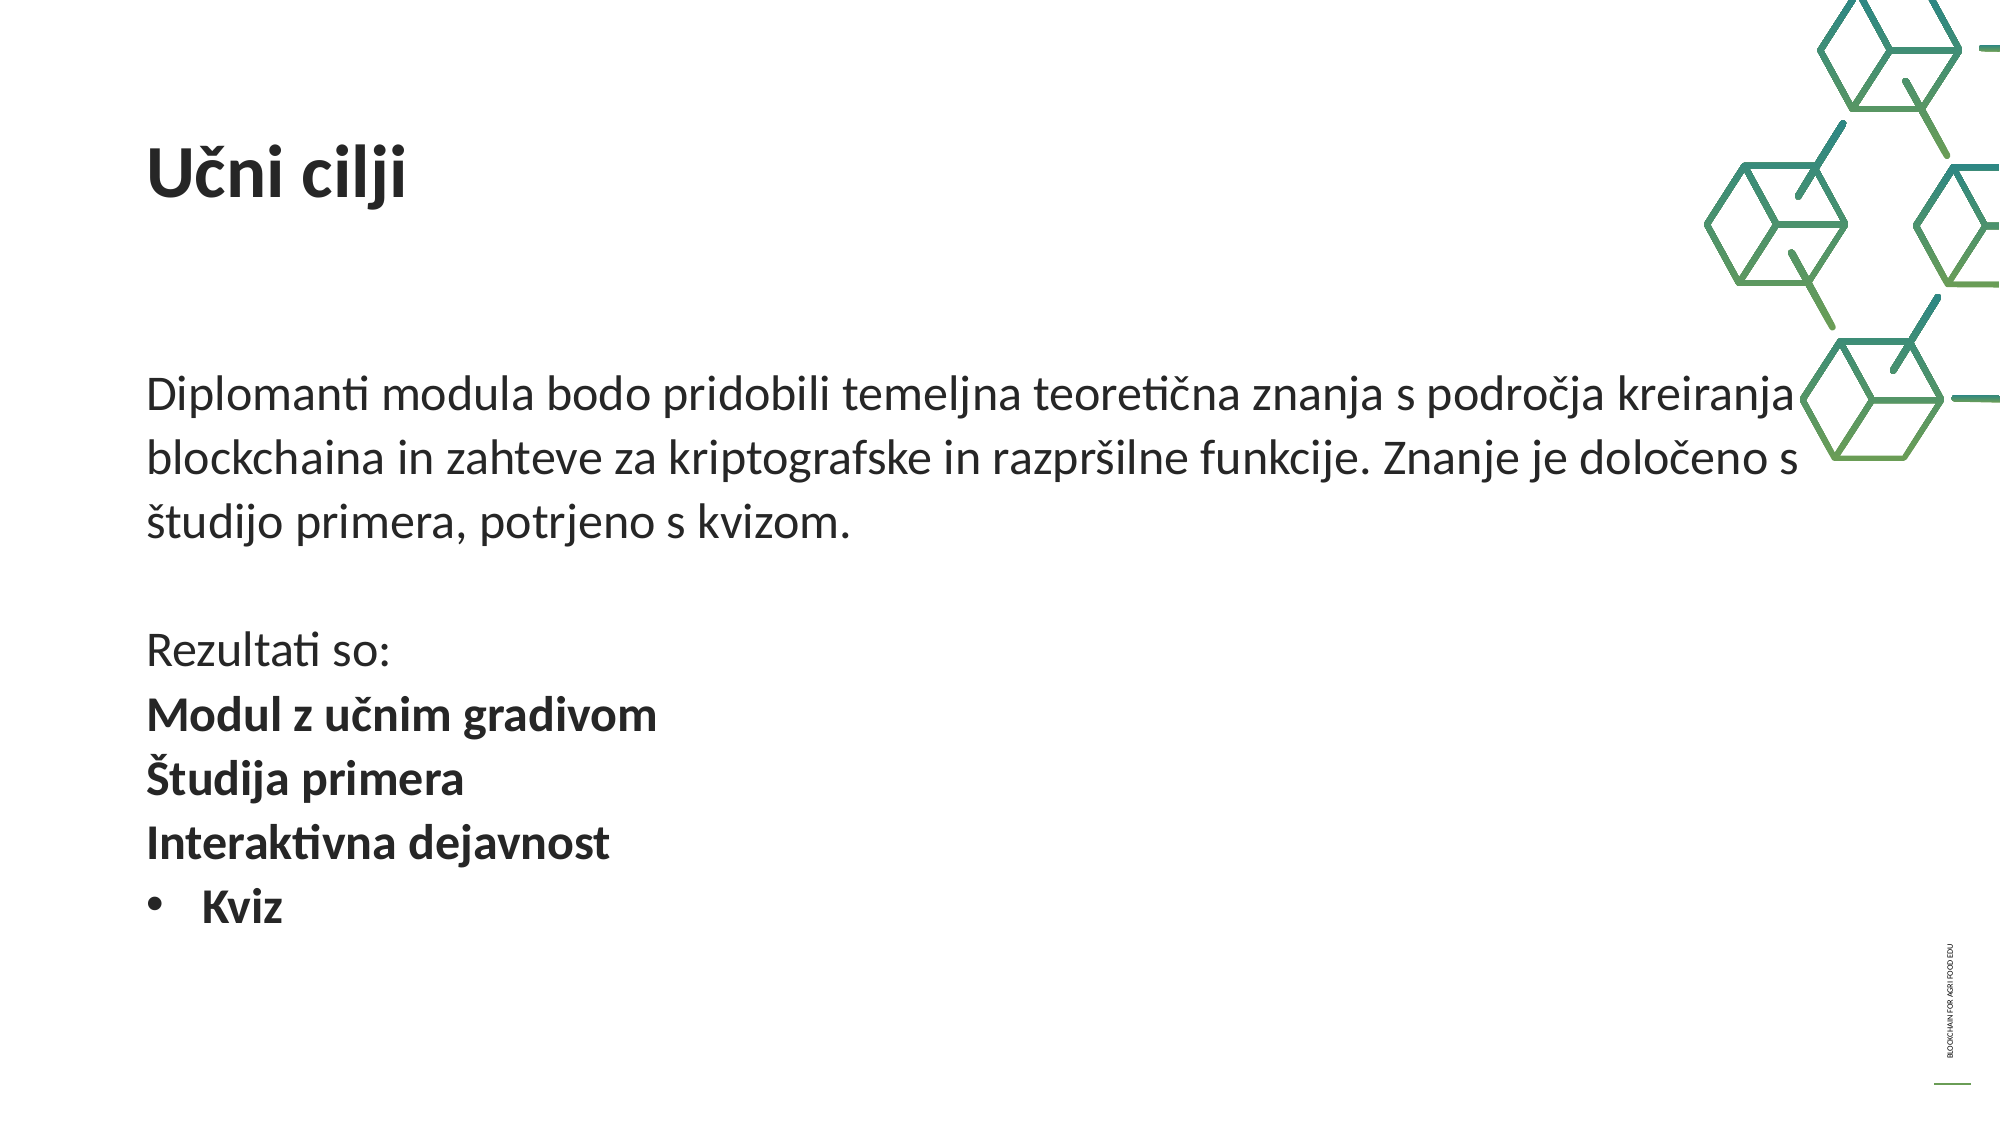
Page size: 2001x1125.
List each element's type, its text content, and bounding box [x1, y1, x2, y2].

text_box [1703, 0, 2000, 462]
list Diplomanti modula bodo pridobili temeljna teoretična znanja s področja kreiranja blockchaina in zahteve za kriptografske in razpršilne funkcije. Znanje je določeno s študijo primera, potrjeno s kvizom. Rezultati so: Modul z učnim gradivom Študija primera Interaktivna dejavnost Kviz [130, 348, 1869, 1035]
list Učni cilji [130, 124, 1698, 337]
